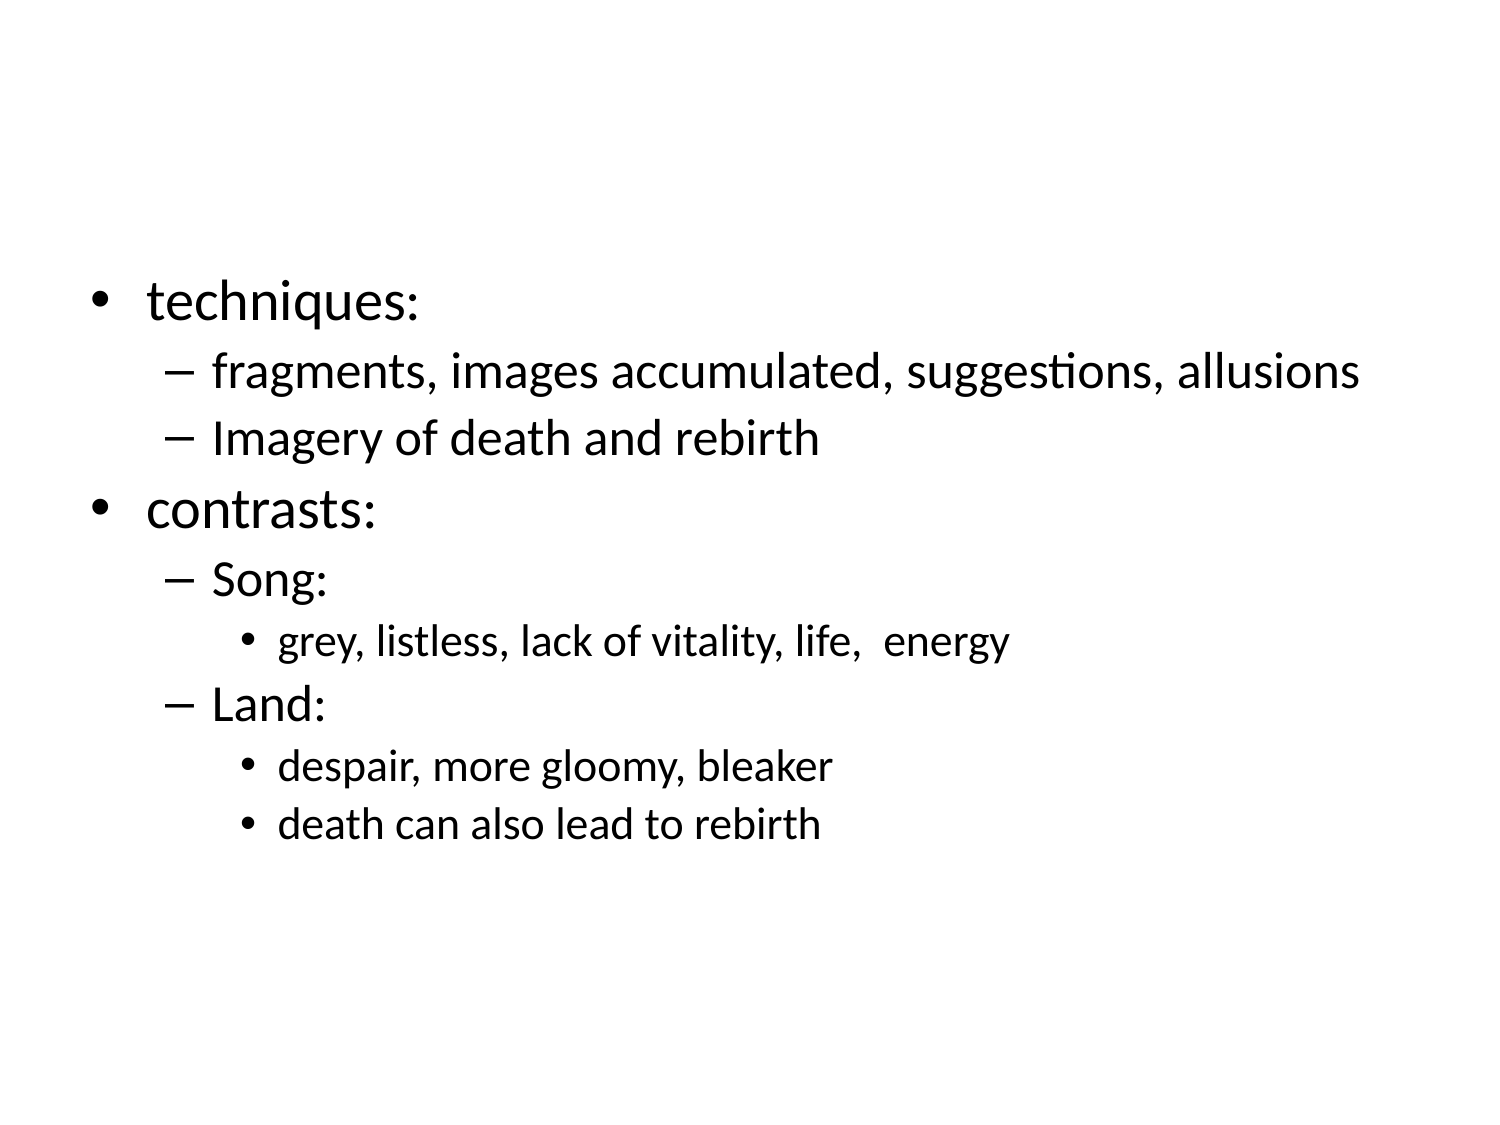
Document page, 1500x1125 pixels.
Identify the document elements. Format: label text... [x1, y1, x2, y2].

list techniques: fragments, images accumulated, suggestions, allusions Imagery of death and rebirth contrasts: Song: grey, listless, lack of vitality, life, energy Land: despair, more gloomy, bleaker death can also lead to rebirth [75, 262, 1425, 1005]
